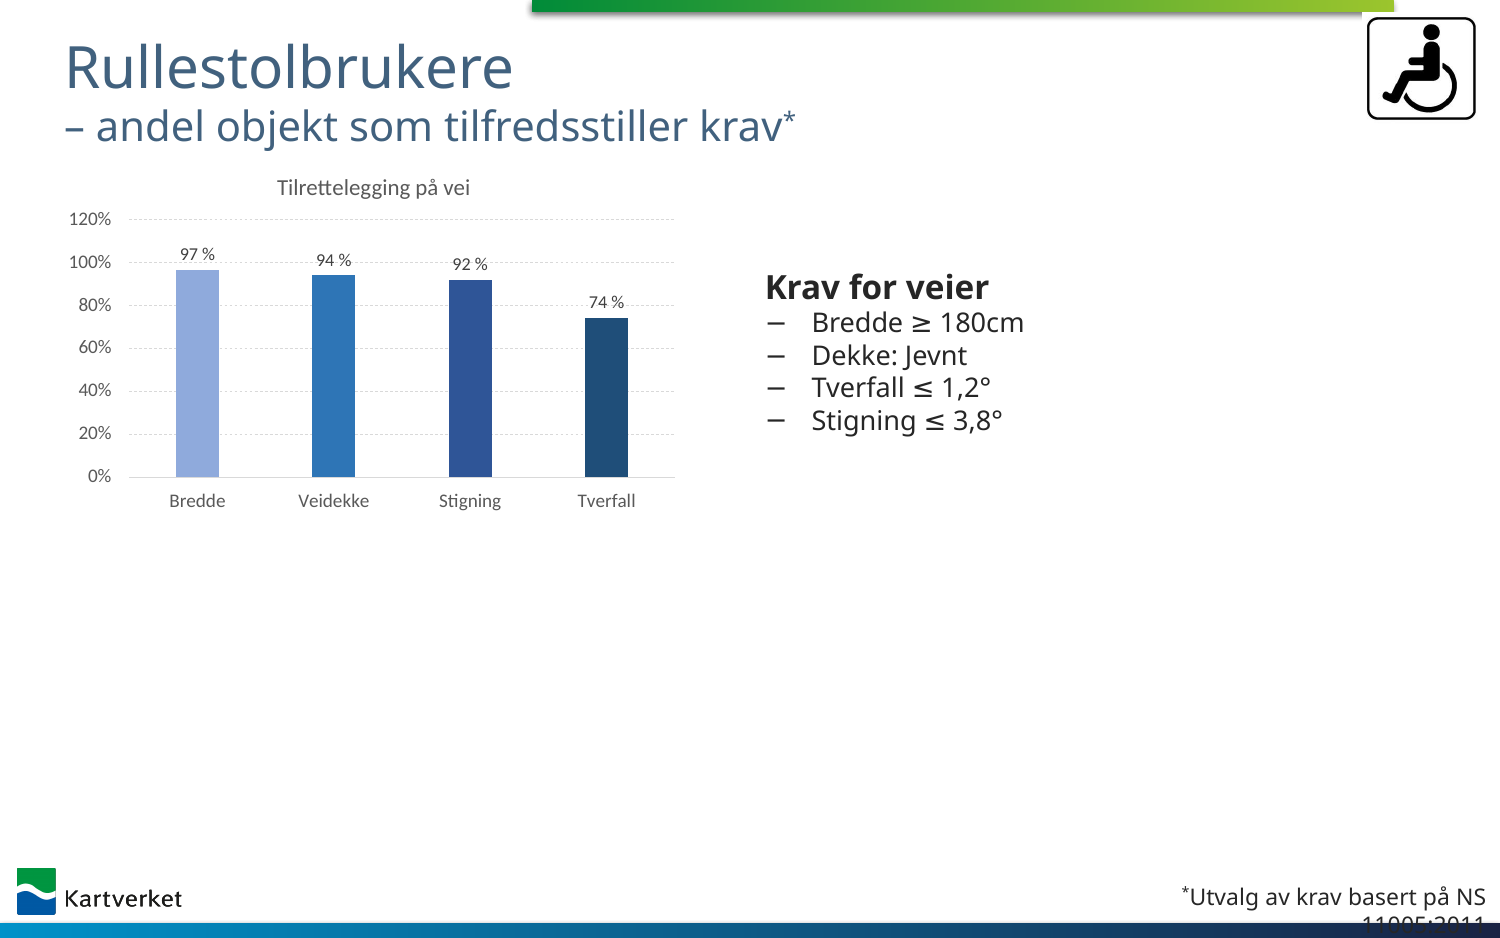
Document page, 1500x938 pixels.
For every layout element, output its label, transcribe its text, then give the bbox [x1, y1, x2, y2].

text_box Krav for veier Bredde ≥ 180cm Dekke: Jevnt Tverfall ≤ 1,2° Stigning ≤ 3,8° [750, 258, 1234, 444]
text_box *Utvalg av krav basert på NS 11005:2011 [1068, 873, 1500, 938]
picture [1362, 12, 1481, 126]
picture [62, 166, 686, 519]
text_box Rullestolbrukere – andel objekt som tilfredsstiller krav* [49, 25, 1431, 158]
